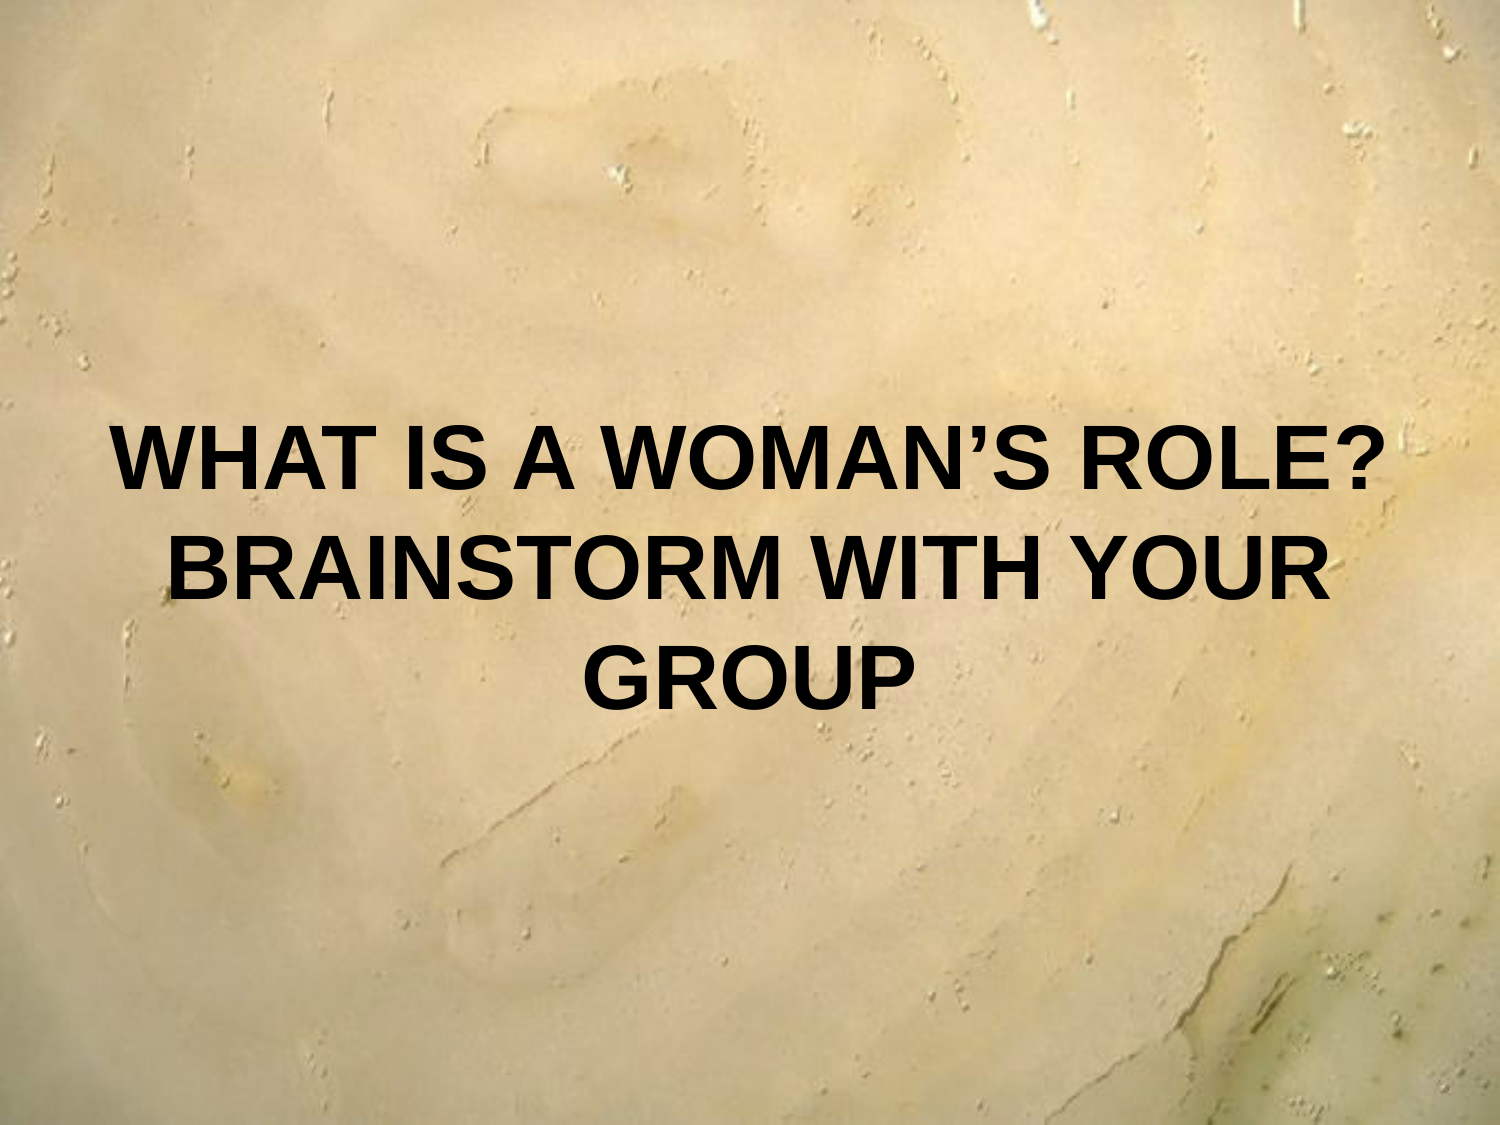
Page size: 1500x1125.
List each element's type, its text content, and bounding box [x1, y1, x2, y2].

title What is a woman’s role? Brainstorm With Your Group [74, 468, 1426, 657]
picture [0, 0, 1500, 1125]
